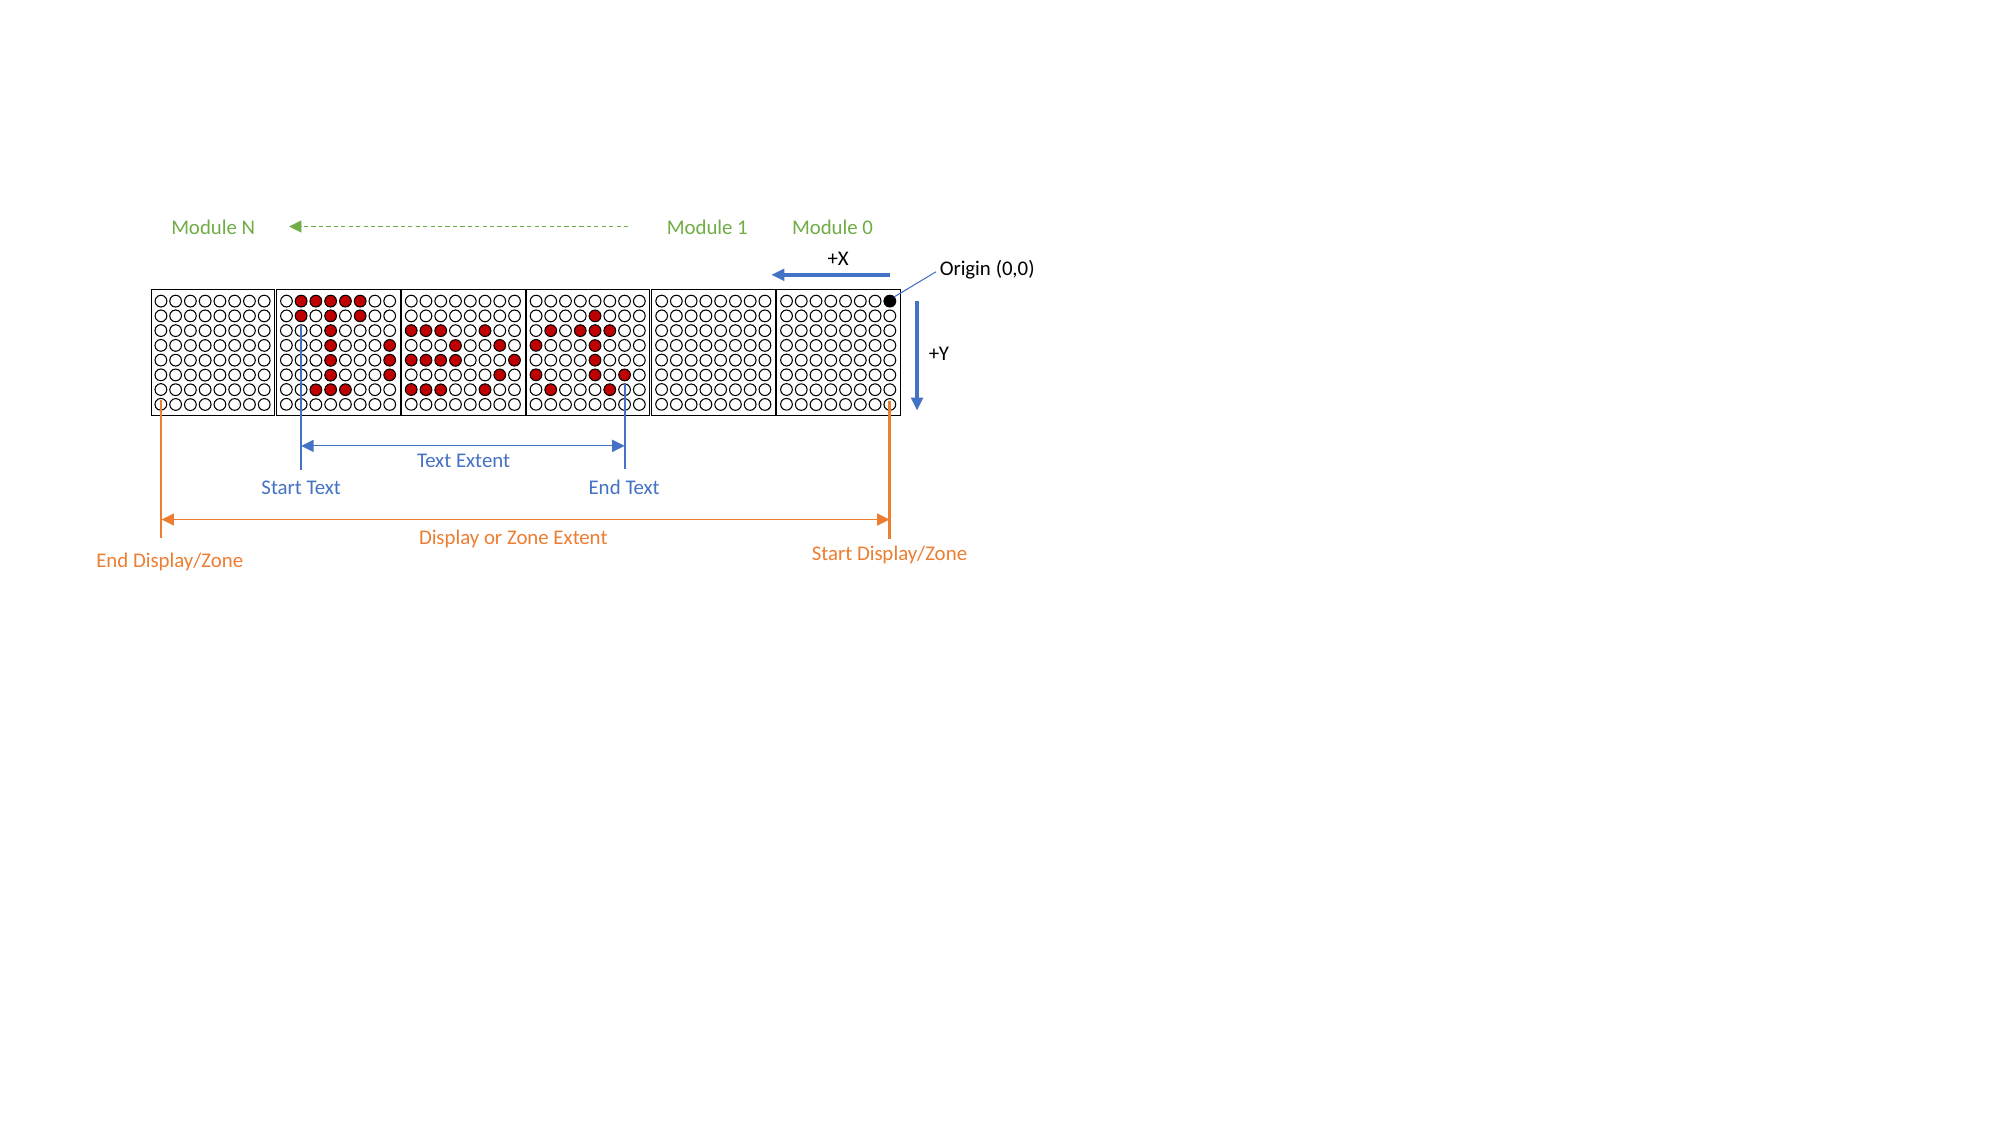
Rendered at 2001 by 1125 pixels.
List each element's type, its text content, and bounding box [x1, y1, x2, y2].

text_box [651, 289, 776, 416]
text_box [894, 271, 936, 297]
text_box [151, 289, 275, 416]
text_box Display or Zone Extent [387, 520, 640, 557]
text_box End Text [554, 465, 694, 506]
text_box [401, 289, 526, 416]
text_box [276, 289, 401, 416]
text_box End Display/Zone [49, 539, 291, 580]
text_box Start Text [231, 465, 371, 506]
text_box +X [812, 247, 864, 274]
text_box Module N [151, 206, 275, 247]
text_box Text Extent [394, 439, 533, 445]
text_box Module 1 [645, 206, 770, 247]
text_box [776, 289, 901, 416]
text_box Start Display/Zone [769, 531, 1010, 572]
text_box +Y [918, 332, 965, 372]
text_box Origin (0,0) [925, 247, 1050, 288]
text_box Module 0 [770, 206, 895, 247]
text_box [526, 289, 650, 416]
text_box Text Extent [394, 447, 533, 480]
